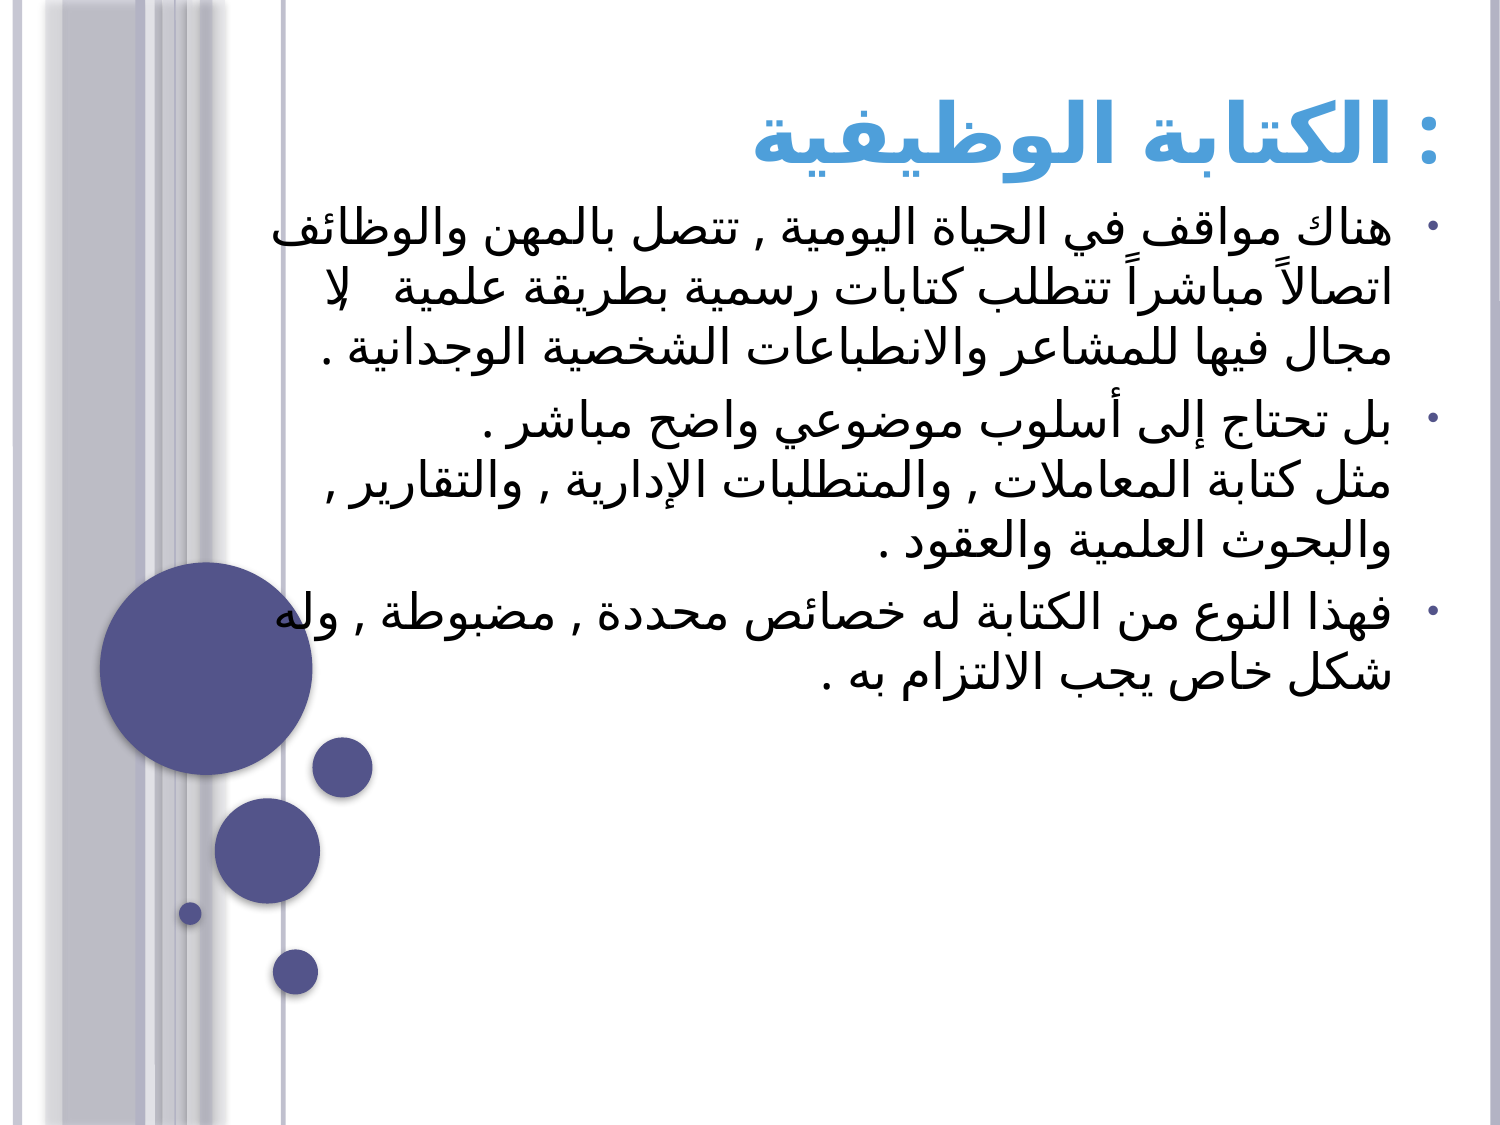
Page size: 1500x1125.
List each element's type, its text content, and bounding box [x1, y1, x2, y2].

text_box الكتابة الوظيفية : [231, 0, 1457, 188]
text_box هناك مواقف في الحياة اليومية , تتصل بالمهن والوظائف اتصالاً مباشراً تتطلب كتابات رسمية بطريقة علمية , لا مجال فيها للمشاعر والانطباعات الشخصية الوجدانية . بل تحتاج إلى أسلوب موضوعي واضح مباشر . مثل كتابة المعاملات , والمتطلبات الإدارية , والتقارير , والبحوث العلمية والعقود . فهذا النوع من الكتابة له خصائص محددة , مضبوطة , وله شكل خاص يجب الالتزام به . [229, 187, 1455, 987]
